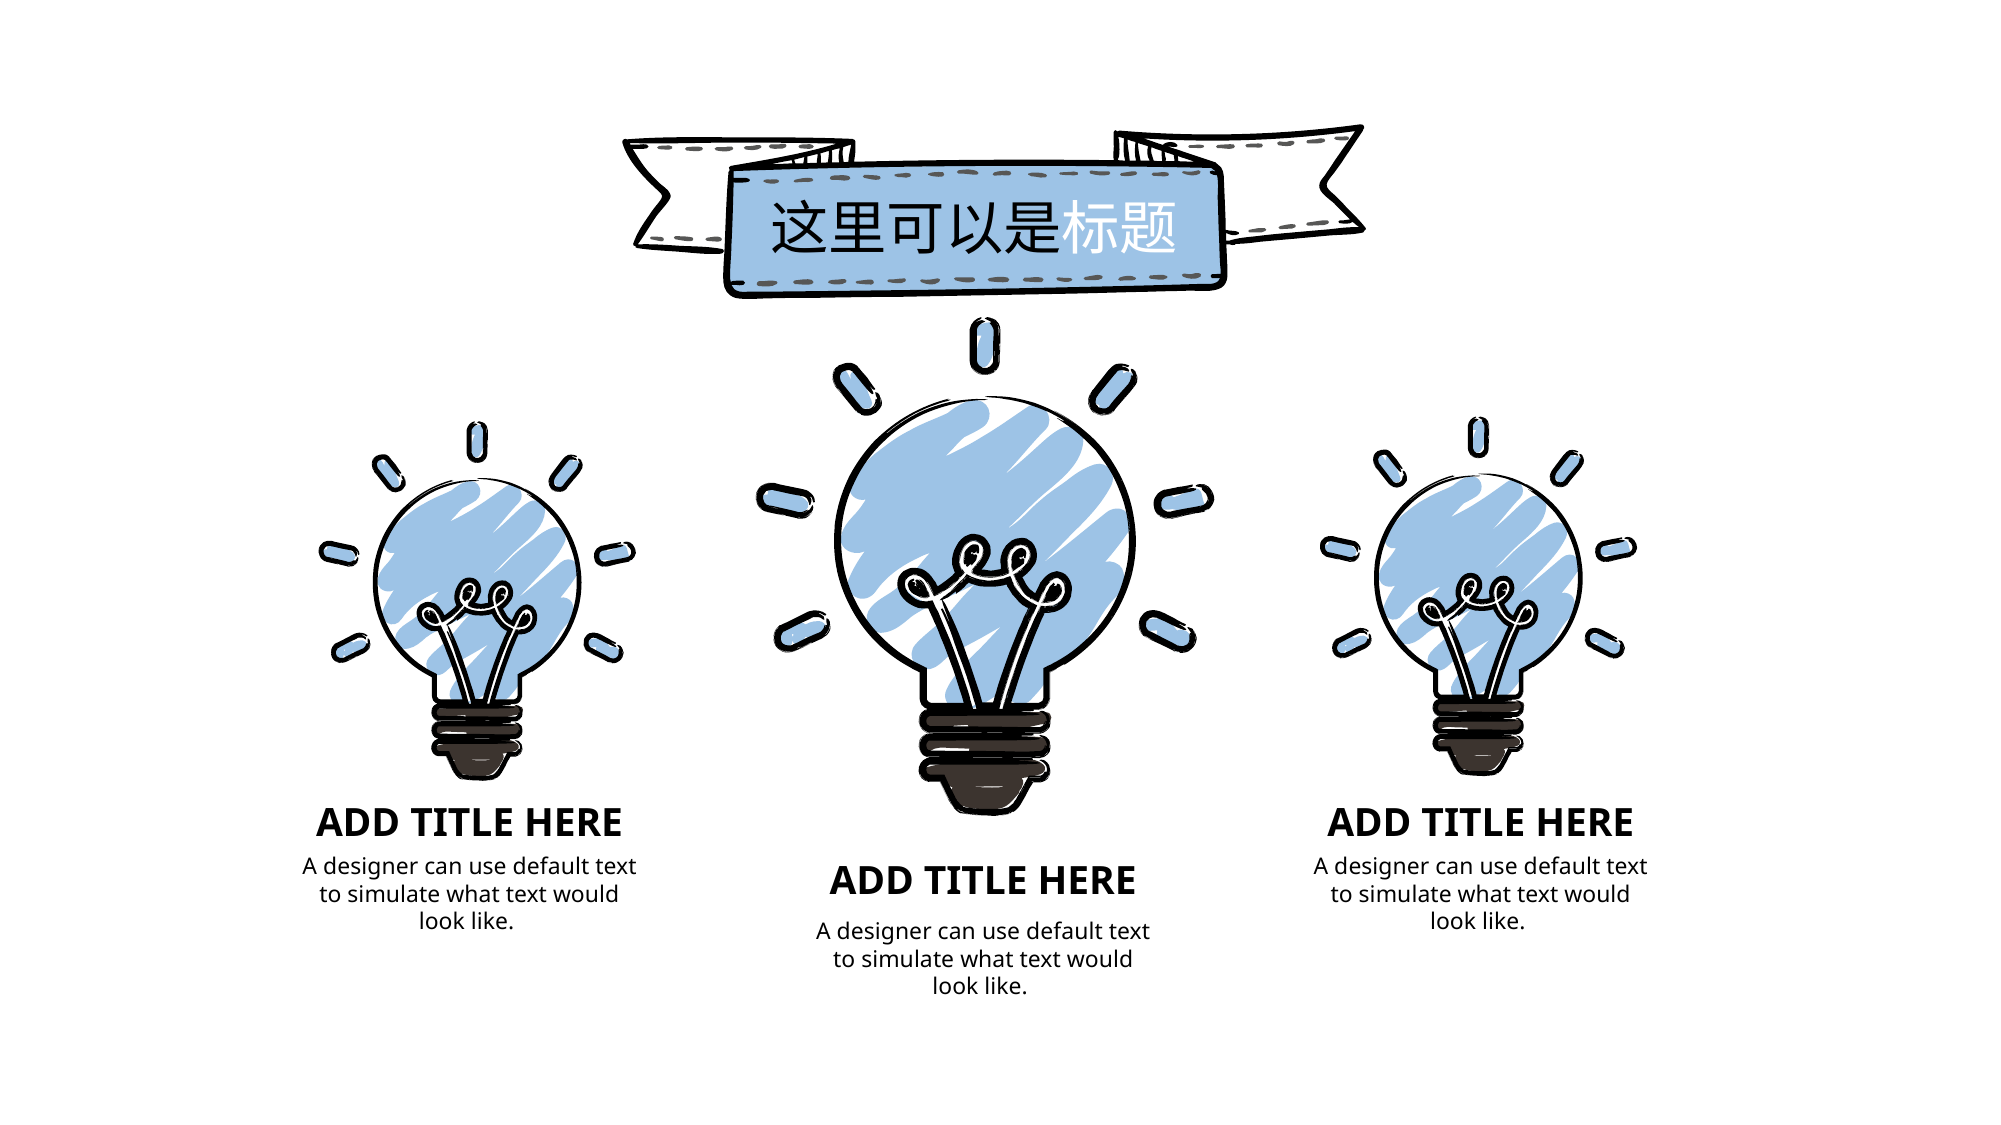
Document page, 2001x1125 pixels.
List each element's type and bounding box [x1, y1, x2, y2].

text_box [284, 789, 655, 916]
text_box [1319, 416, 1638, 777]
text_box [1295, 789, 1667, 916]
text_box [755, 317, 1215, 816]
text_box [318, 421, 636, 781]
text_box [797, 848, 1169, 981]
text_box [621, 123, 1367, 300]
